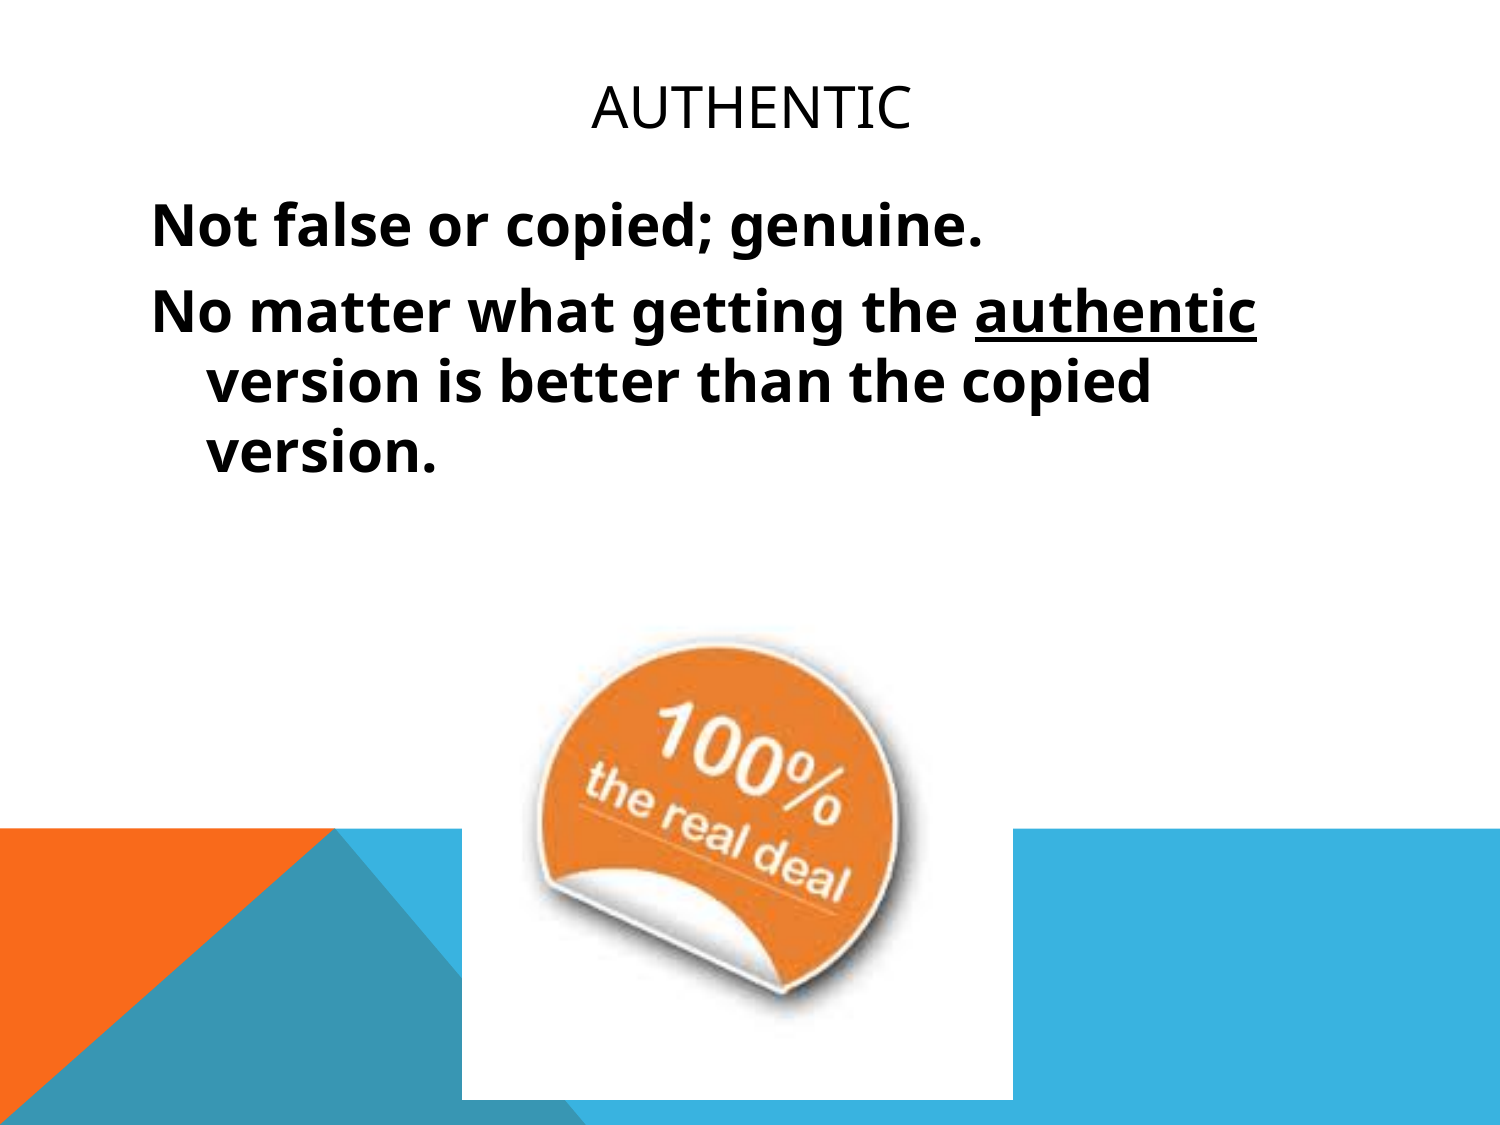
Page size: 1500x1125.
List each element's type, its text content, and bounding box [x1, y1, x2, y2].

list Not false or copied; genuine. No matter what getting the authentic version is better than the copied version. [135, 180, 1363, 550]
picture [462, 549, 1013, 1101]
title authentic [135, 60, 1369, 150]
